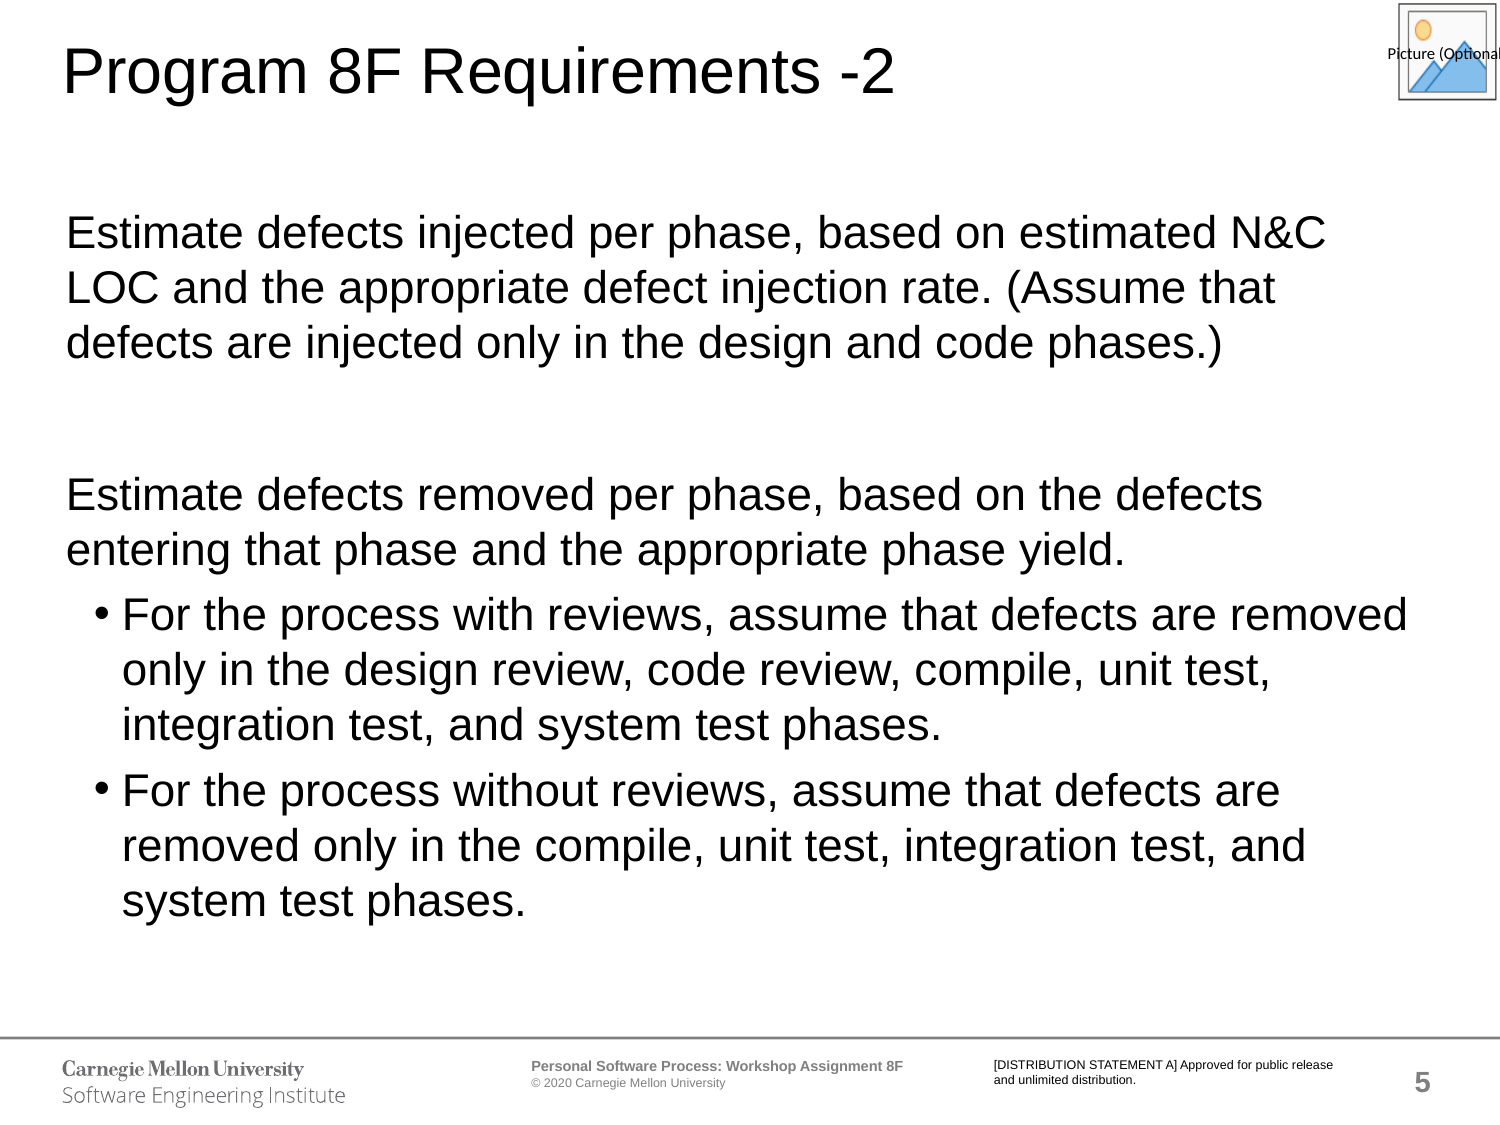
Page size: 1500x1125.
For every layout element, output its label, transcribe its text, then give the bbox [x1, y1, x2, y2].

list Estimate defects injected per phase, based on estimated N&C LOC and the appropriate defect injection rate. (Assume that defects are injected only in the design and code phases.) Estimate defects removed per phase, based on the defects entering that phase and the appropriate phase yield. For the process with reviews, assume that defects are removed only in the design review, code review, compile, unit test, integration test, and system test phases. For the process without reviews, assume that defects are removed only in the compile, unit test, integration test, and system test phases. [65, 202, 1431, 1026]
picture [1394, 0, 1500, 105]
title Program 8F Requirements -2 [62, 37, 1338, 182]
